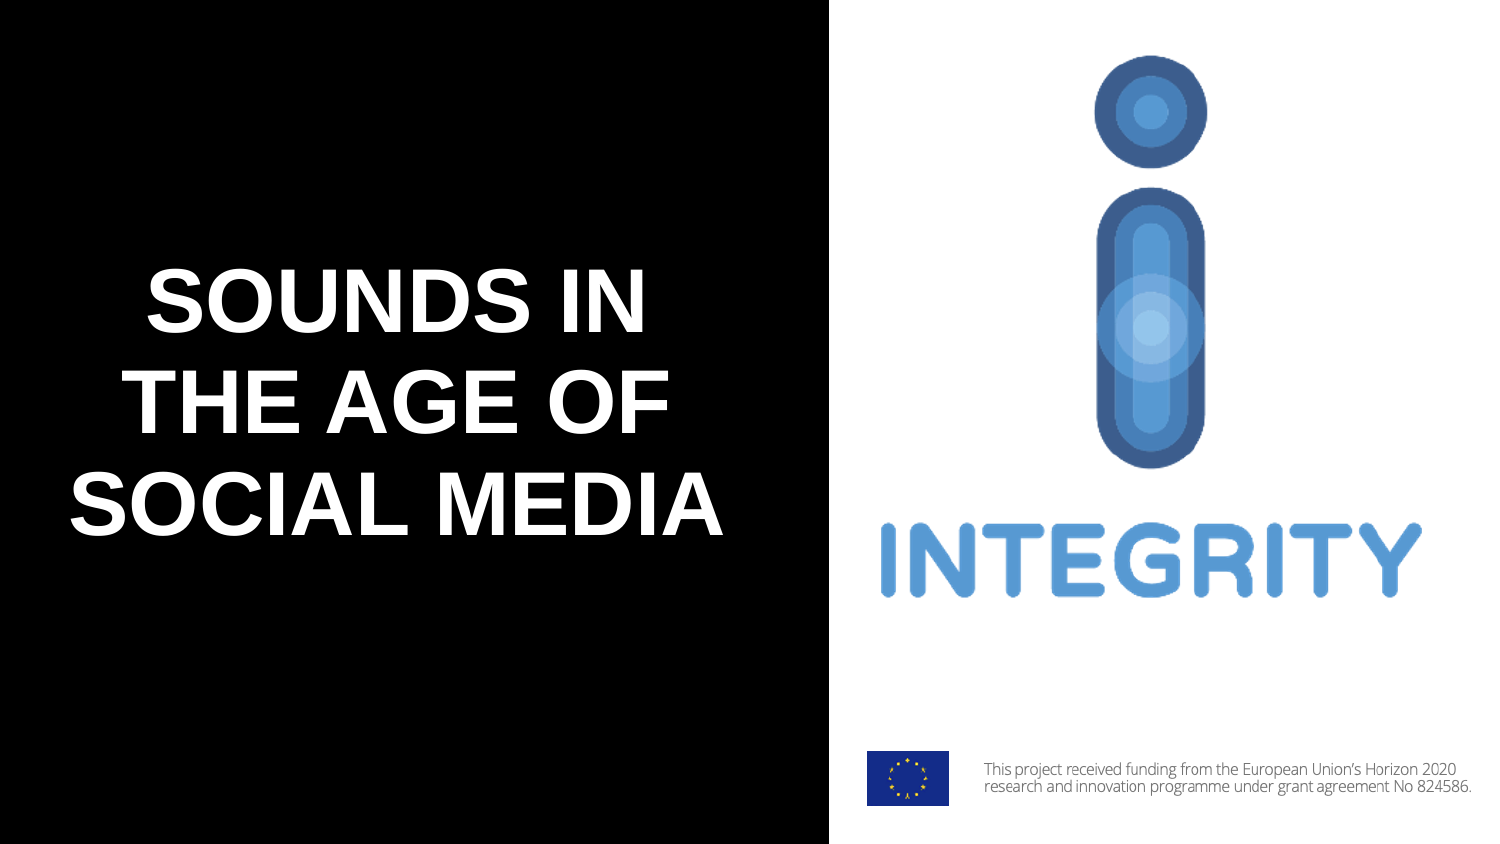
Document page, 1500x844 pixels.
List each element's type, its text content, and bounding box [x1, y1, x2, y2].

title SOUNDS IN THE AGE OF SOCIAL MEDIA [44, 233, 750, 570]
picture [829, 0, 1500, 844]
